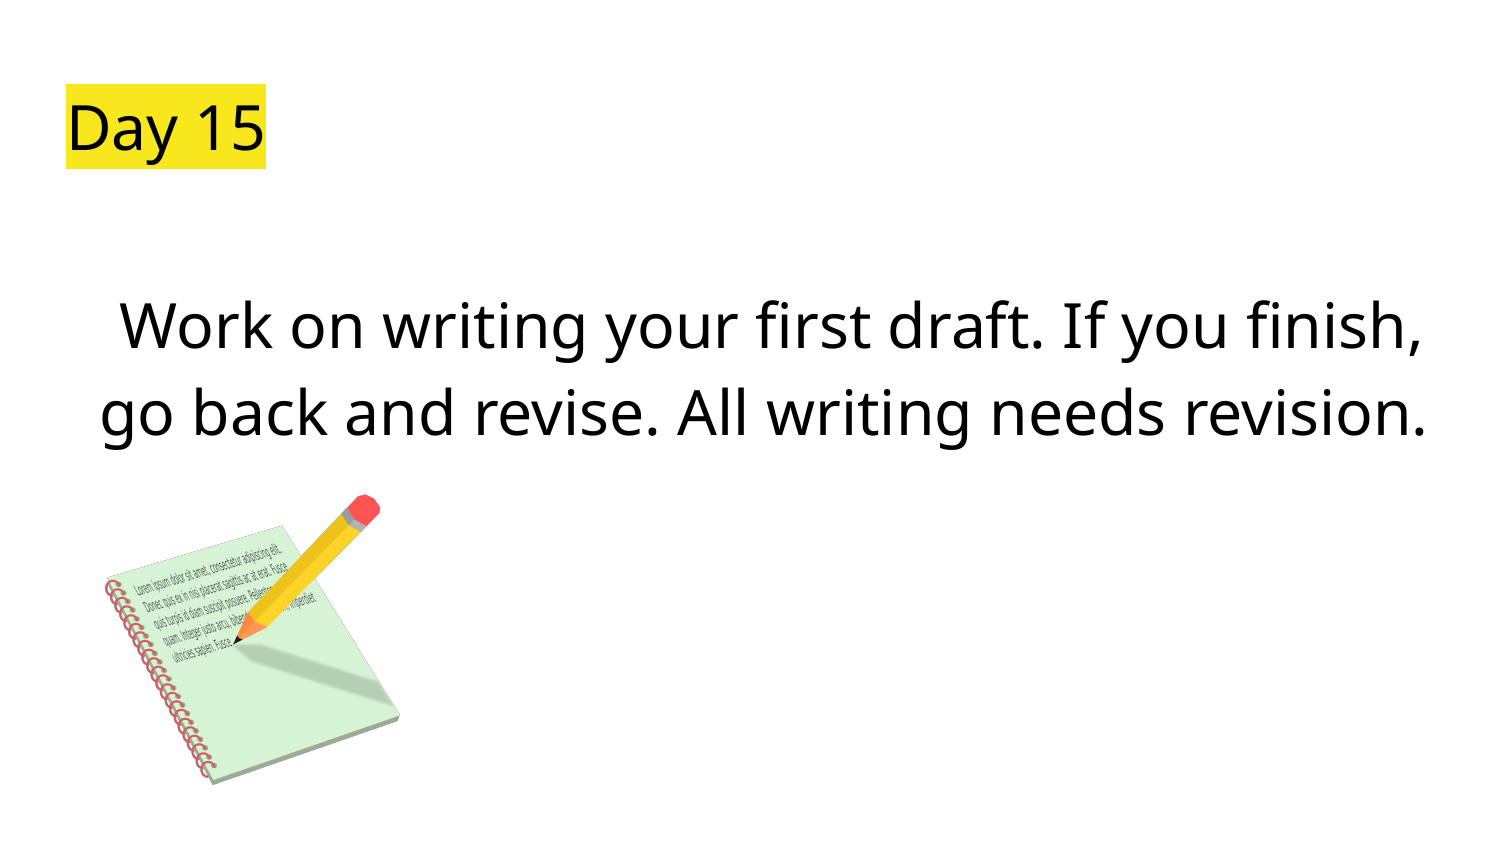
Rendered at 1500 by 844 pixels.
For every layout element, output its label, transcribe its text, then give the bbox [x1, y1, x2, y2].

title Day 15 [51, 72, 1449, 167]
list Work on writing your first draft. If you finish, go back and revise. All writing needs revision. [74, 166, 1472, 714]
picture [94, 485, 411, 796]
